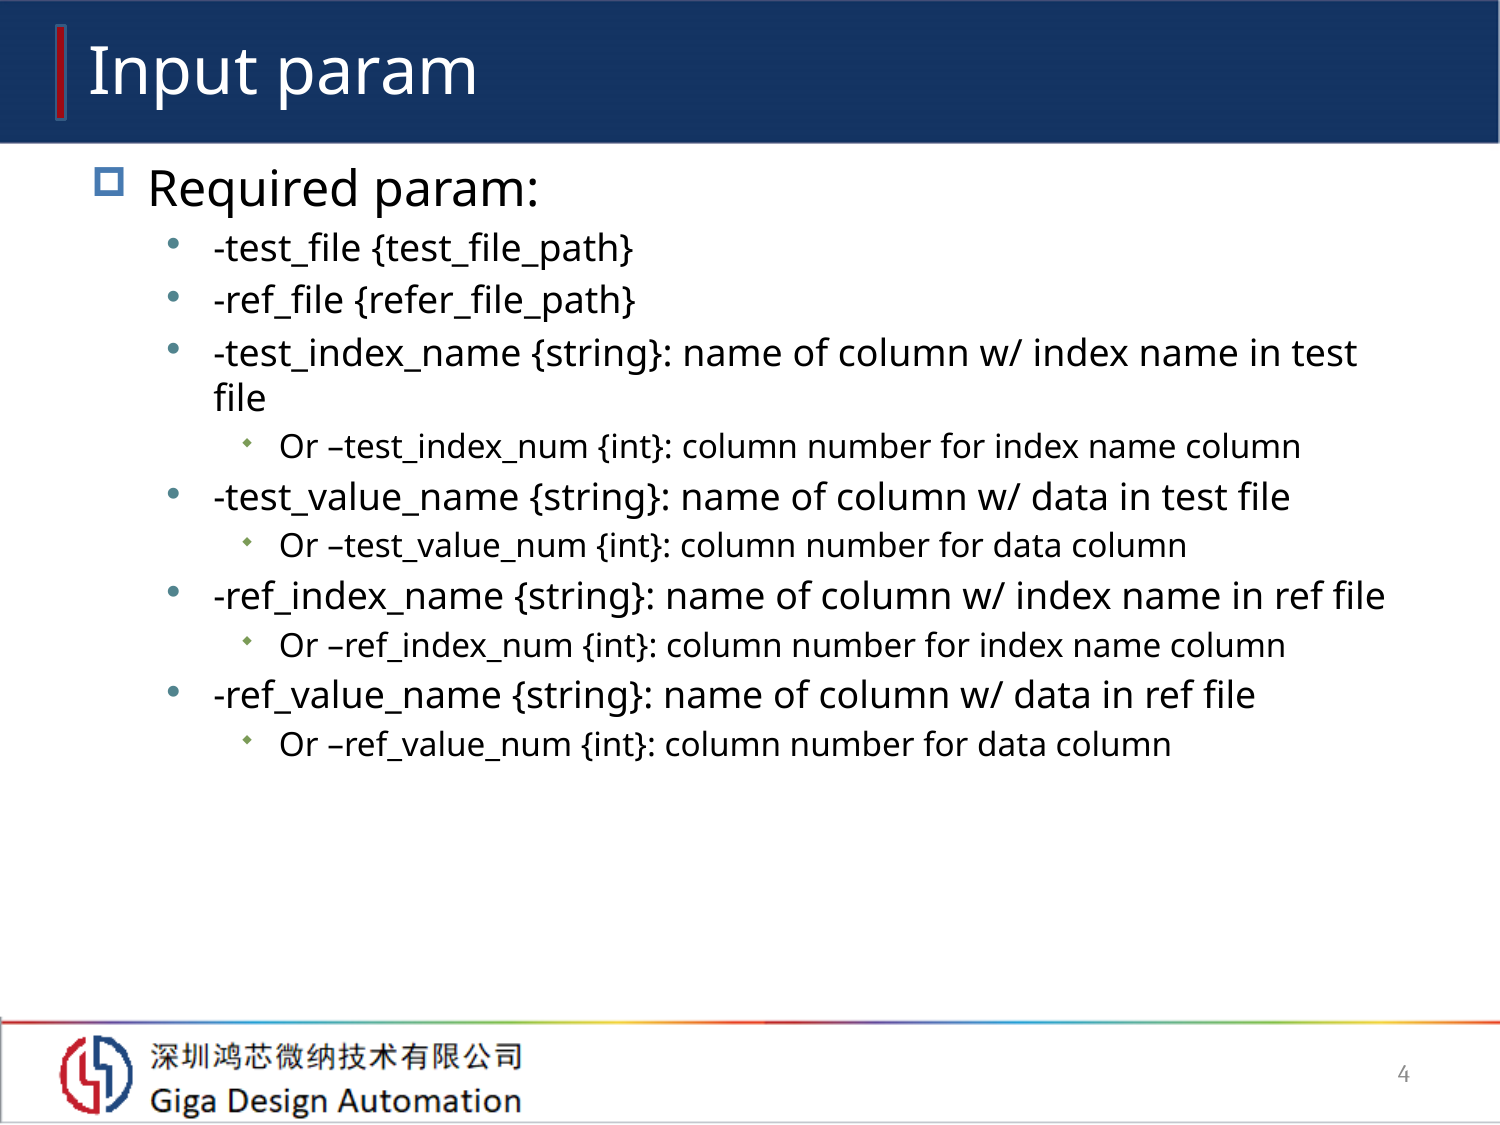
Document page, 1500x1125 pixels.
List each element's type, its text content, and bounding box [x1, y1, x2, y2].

list Required param: -test_file {test_file_path} -ref_file {refer_file_path} -test_index_name {string}: name of column w/ index name in test file Or –test_index_num {int}: column number for index name column -test_value_name {string}: name of column w/ data in test file Or –test_value_num {int}: column number for data column -ref_index_name {string}: name of column w/ index name in ref file Or –ref_index_num {int}: column number for index name column -ref_value_name {string}: name of column w/ data in ref file Or –ref_value_num {int}: column number for data column [76, 149, 1424, 1012]
picture [0, 0, 1500, 1125]
slide_number 4 [1074, 1042, 1425, 1103]
title Input param [73, 20, 1424, 138]
